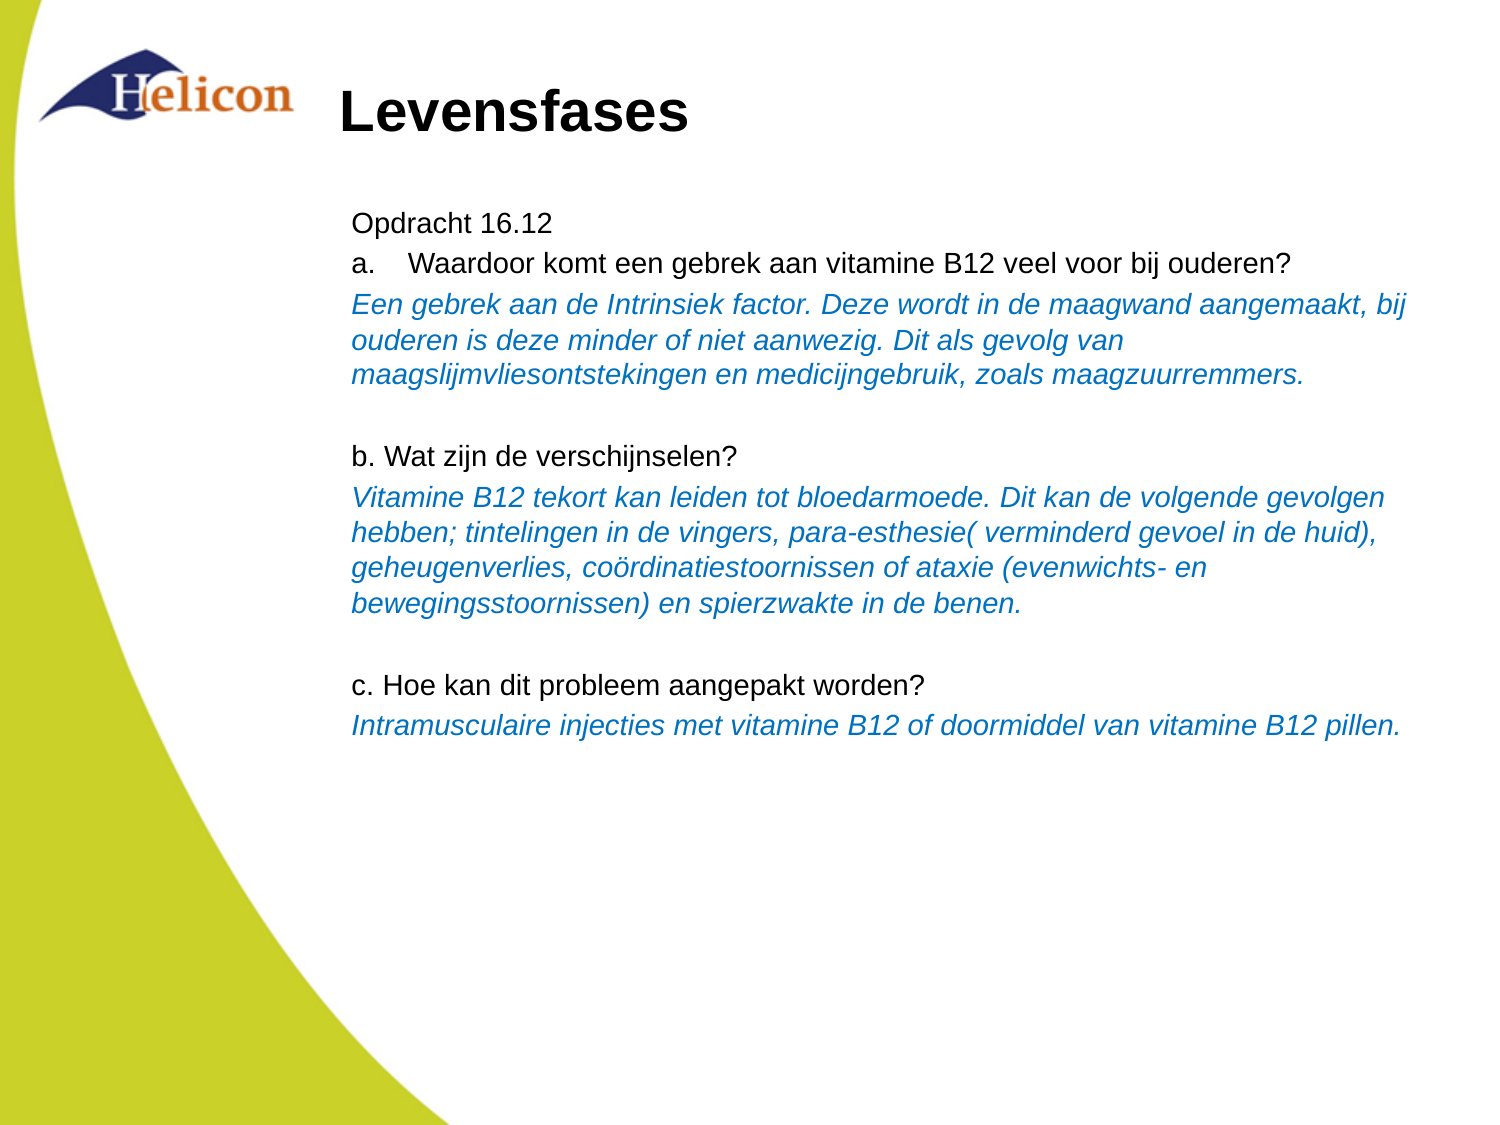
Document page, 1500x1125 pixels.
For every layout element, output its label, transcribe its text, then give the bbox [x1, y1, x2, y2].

picture [0, 0, 1500, 1125]
list Opdracht 16.12 Waardoor komt een gebrek aan vitamine B12 veel voor bij ouderen? Een gebrek aan de Intrinsiek factor. Deze wordt in de maagwand aangemaakt, bij ouderen is deze minder of niet aanwezig. Dit als gevolg van maagslijmvliesontstekingen en medicijngebruik, zoals maagzuurremmers. b. Wat zijn de verschijnselen? Vitamine B12 tekort kan leiden tot bloedarmoede. Dit kan de volgende gevolgen hebben; tintelingen in de vingers, para-esthesie( verminderd gevoel in de huid), geheugenverlies, coördinatiestoornissen of ataxie (evenwichts- en bewegingsstoornissen) en spierzwakte in de benen. c. Hoe kan dit probleem aangepakt worden? Intramusculaire injecties met vitamine B12 of doormiddel van vitamine B12 pillen. [336, 196, 1425, 1005]
title Levensfases [324, 54, 1415, 161]
